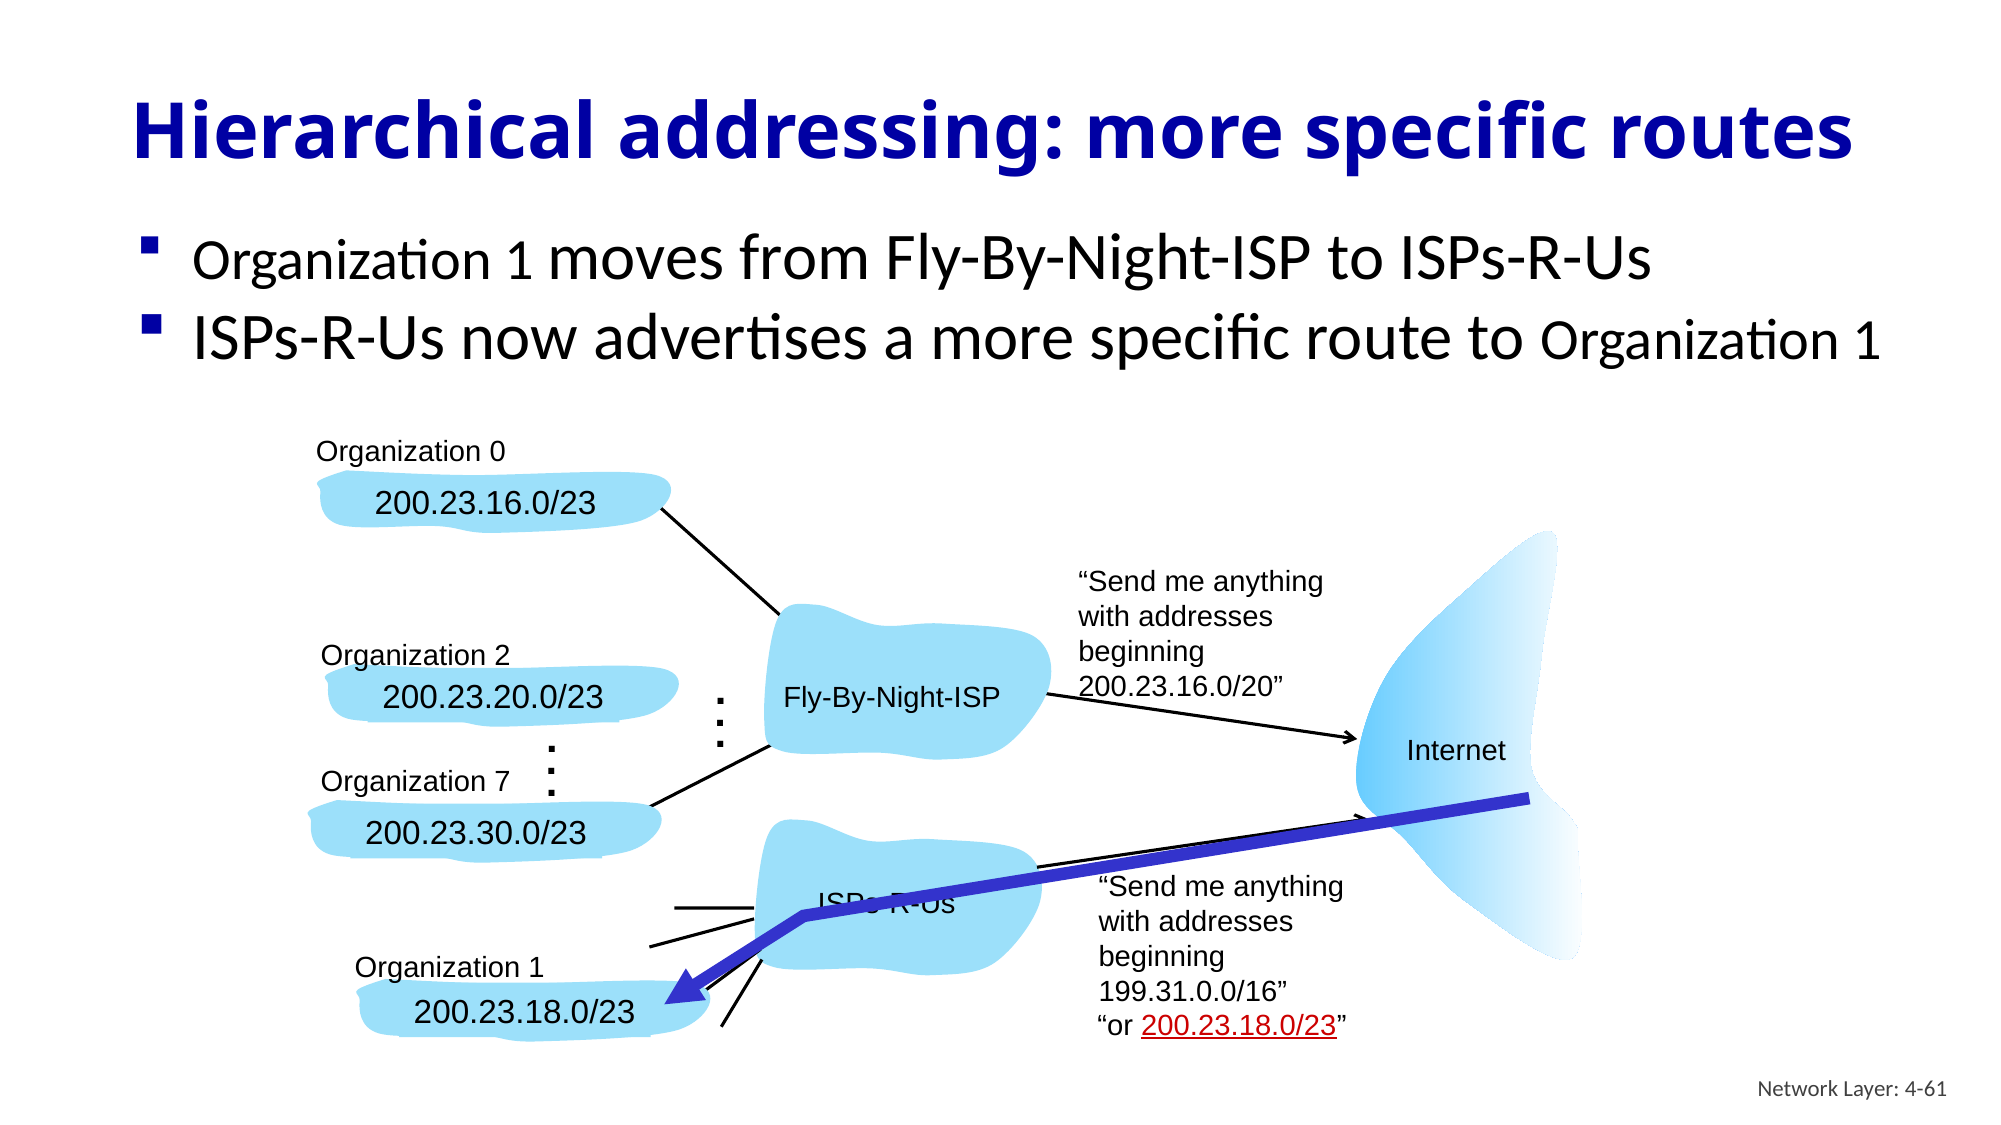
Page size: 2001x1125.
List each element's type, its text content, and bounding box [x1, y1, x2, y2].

text_box Organization 2 [305, 628, 526, 679]
text_box [764, 603, 1052, 760]
text_box Organization 0 [301, 425, 522, 467]
text_box “Send me anything with addresses beginning 200.23.16.0/20” [1063, 555, 1339, 710]
text_box Fly-By-Night-ISP [768, 670, 1016, 721]
text_box [1157, 710, 1358, 745]
text_box [1092, 813, 1369, 859]
text_box Organization 7 [305, 755, 526, 797]
title Hierarchical addressing: more specific routes [115, 46, 1933, 222]
text_box [813, 917, 1034, 976]
text_box ISPs-R-Us [803, 876, 971, 914]
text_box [309, 661, 693, 728]
text_box Organization 1 moves from Fly-By-Night-ISP to ISPs-R-Us ISPs-R-Us now advertises a more specific route to Organization 1 [121, 205, 1927, 381]
slide_number Network Layer: 4-61 [1512, 1056, 1963, 1117]
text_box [301, 467, 686, 534]
text_box “Send me anything with addresses beginning 199.31.0.0/16” [1083, 859, 1360, 998]
text_box [725, 797, 1530, 990]
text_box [340, 940, 725, 1043]
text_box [530, 703, 573, 813]
text_box [754, 819, 1041, 944]
text_box [1356, 531, 1582, 960]
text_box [699, 655, 742, 764]
text_box “or 200.23.18.0/23” [1082, 998, 1362, 1049]
text_box Internet [1391, 723, 1521, 774]
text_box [292, 797, 676, 864]
